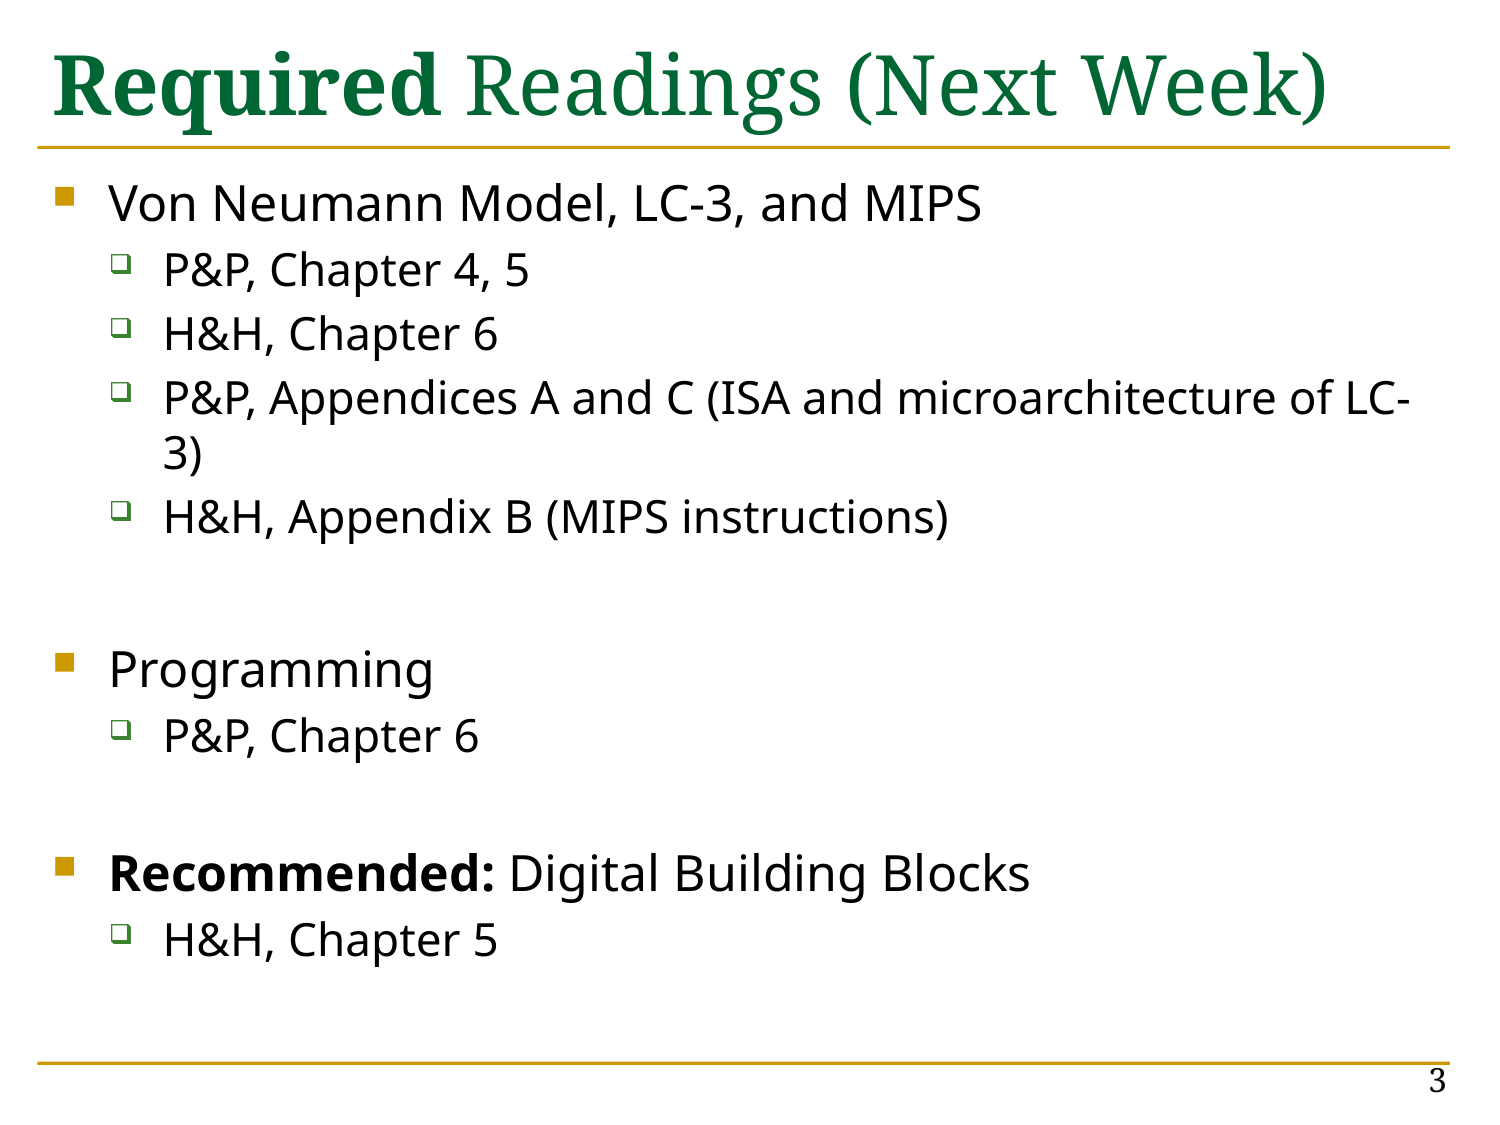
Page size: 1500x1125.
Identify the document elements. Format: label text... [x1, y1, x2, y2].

slide_number 3 [1111, 1036, 1462, 1112]
title Required Readings (Next Week) [37, 24, 1450, 163]
list Von Neumann Model, LC-3, and MIPS P&P, Chapter 4, 5 H&H, Chapter 6 P&P, Appendices A and C (ISA and microarchitecture of LC-3) H&H, Appendix B (MIPS instructions) Programming P&P, Chapter 6 Recommended: Digital Building Blocks H&H, Chapter 5 [37, 163, 1450, 1016]
